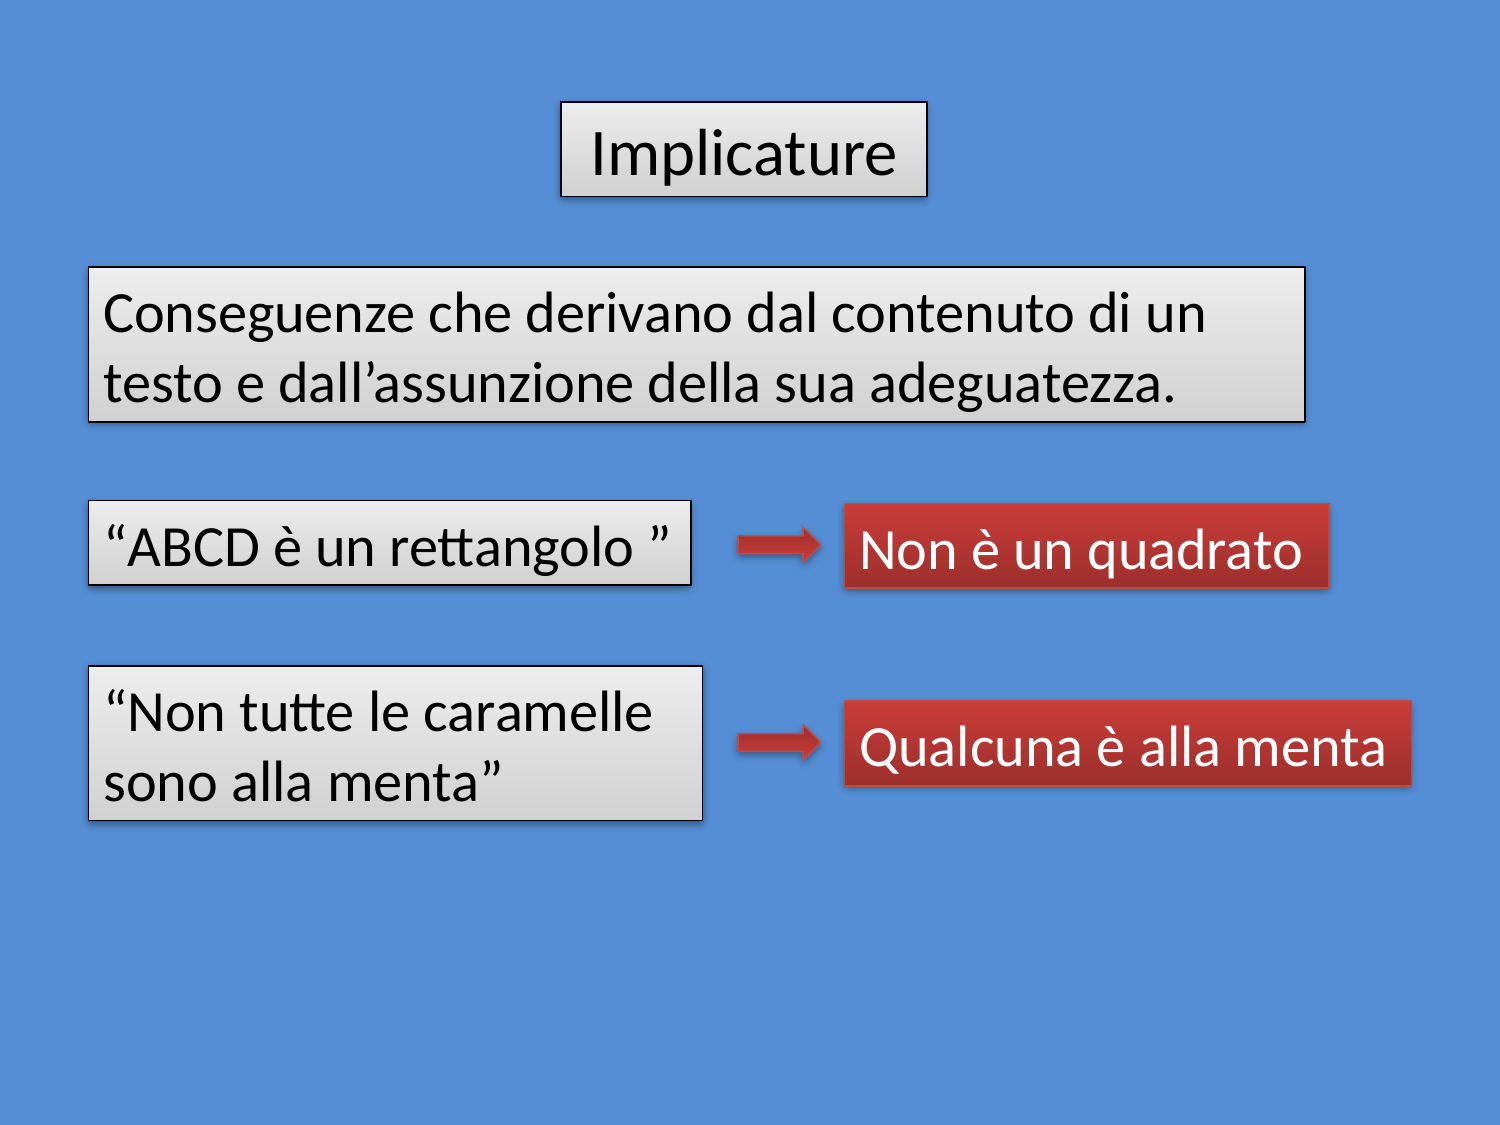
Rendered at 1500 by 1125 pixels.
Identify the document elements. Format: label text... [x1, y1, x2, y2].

text_box “ABCD è un rettangolo ” [88, 500, 692, 586]
text_box Conseguenze che derivano dal contenuto di un testo e dall’assunzione della sua adeguatezza. [88, 266, 1306, 423]
text_box [737, 724, 822, 761]
text_box Qualcuna è alla menta [844, 700, 1412, 787]
text_box Non è un quadrato [844, 503, 1330, 589]
text_box [737, 526, 822, 564]
text_box “Non tutte le caramelle sono alla menta” [88, 665, 703, 821]
text_box Implicature [560, 101, 928, 197]
